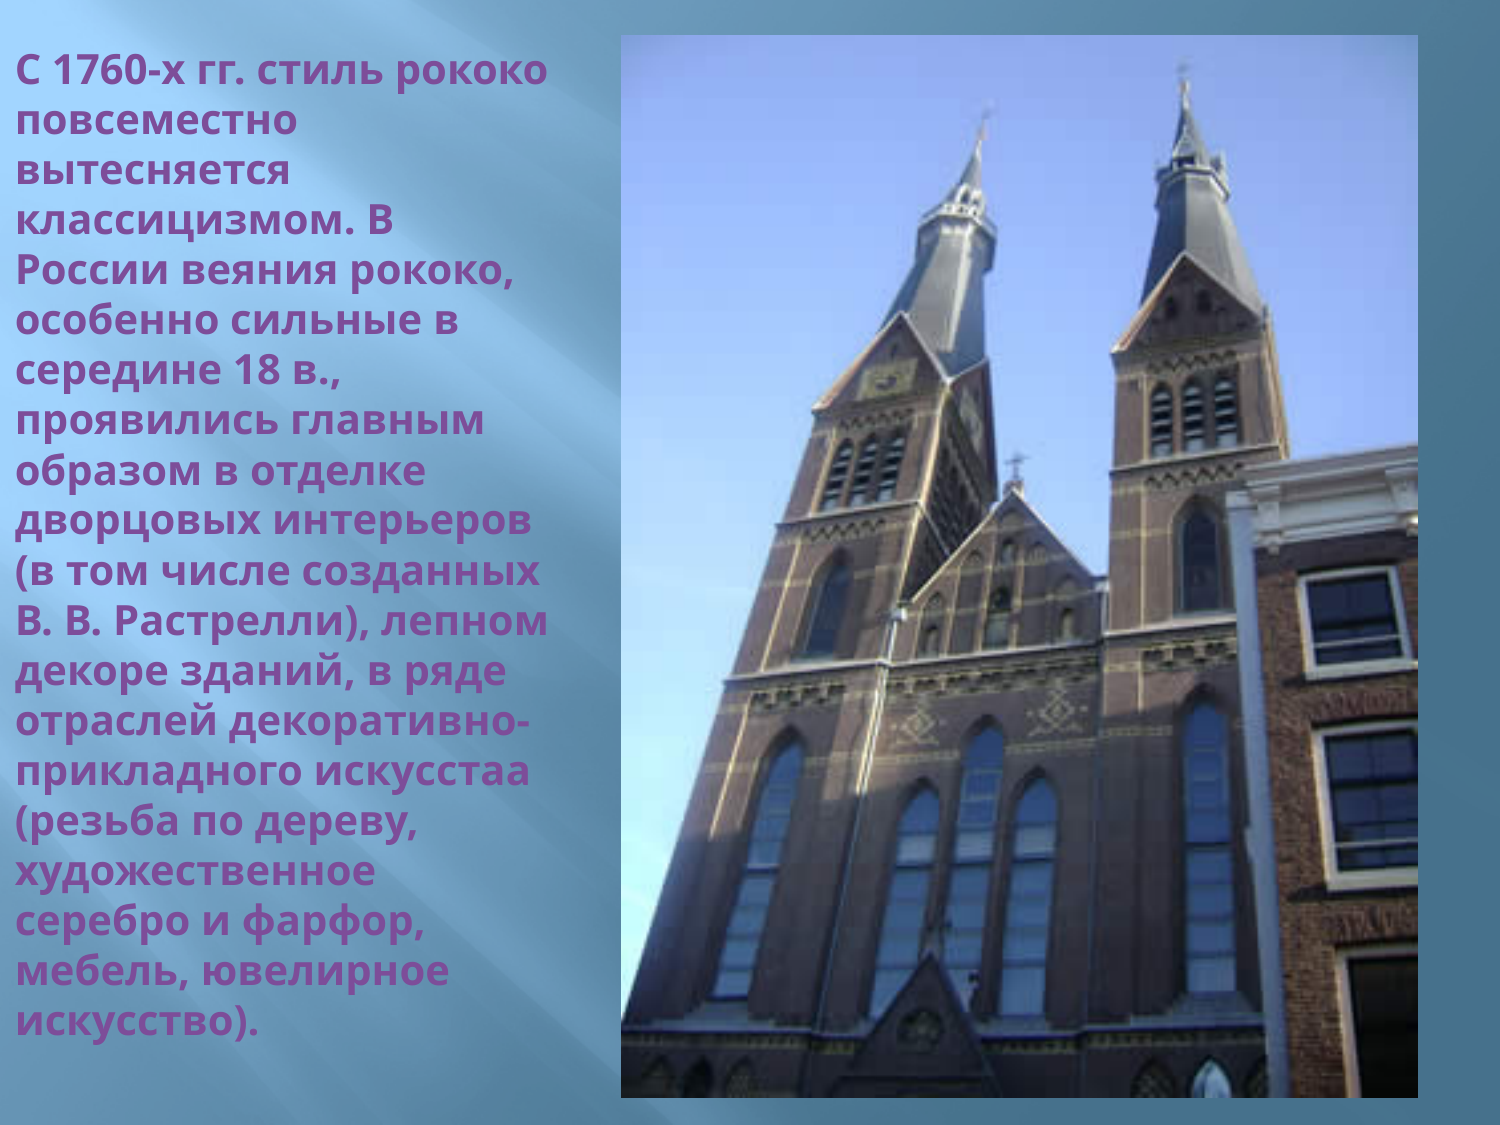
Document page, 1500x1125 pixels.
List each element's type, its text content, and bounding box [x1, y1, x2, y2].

list С 1760-х гг. стиль рококо повсеместно вытесняется классицизмом. В России веяния рококо, особенно сильные в середине 18 в., проявились главным образом в отделке дворцовых интерьеров (в том числе созданных В. В. Растрелли), лепном декоре зданий, в ряде отраслей декоративно-прикладного искусстаа (резьба по дереву, художественное серебро и фарфор, мебель, ювелирное искусство). [0, 35, 569, 1055]
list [620, 34, 1419, 1098]
